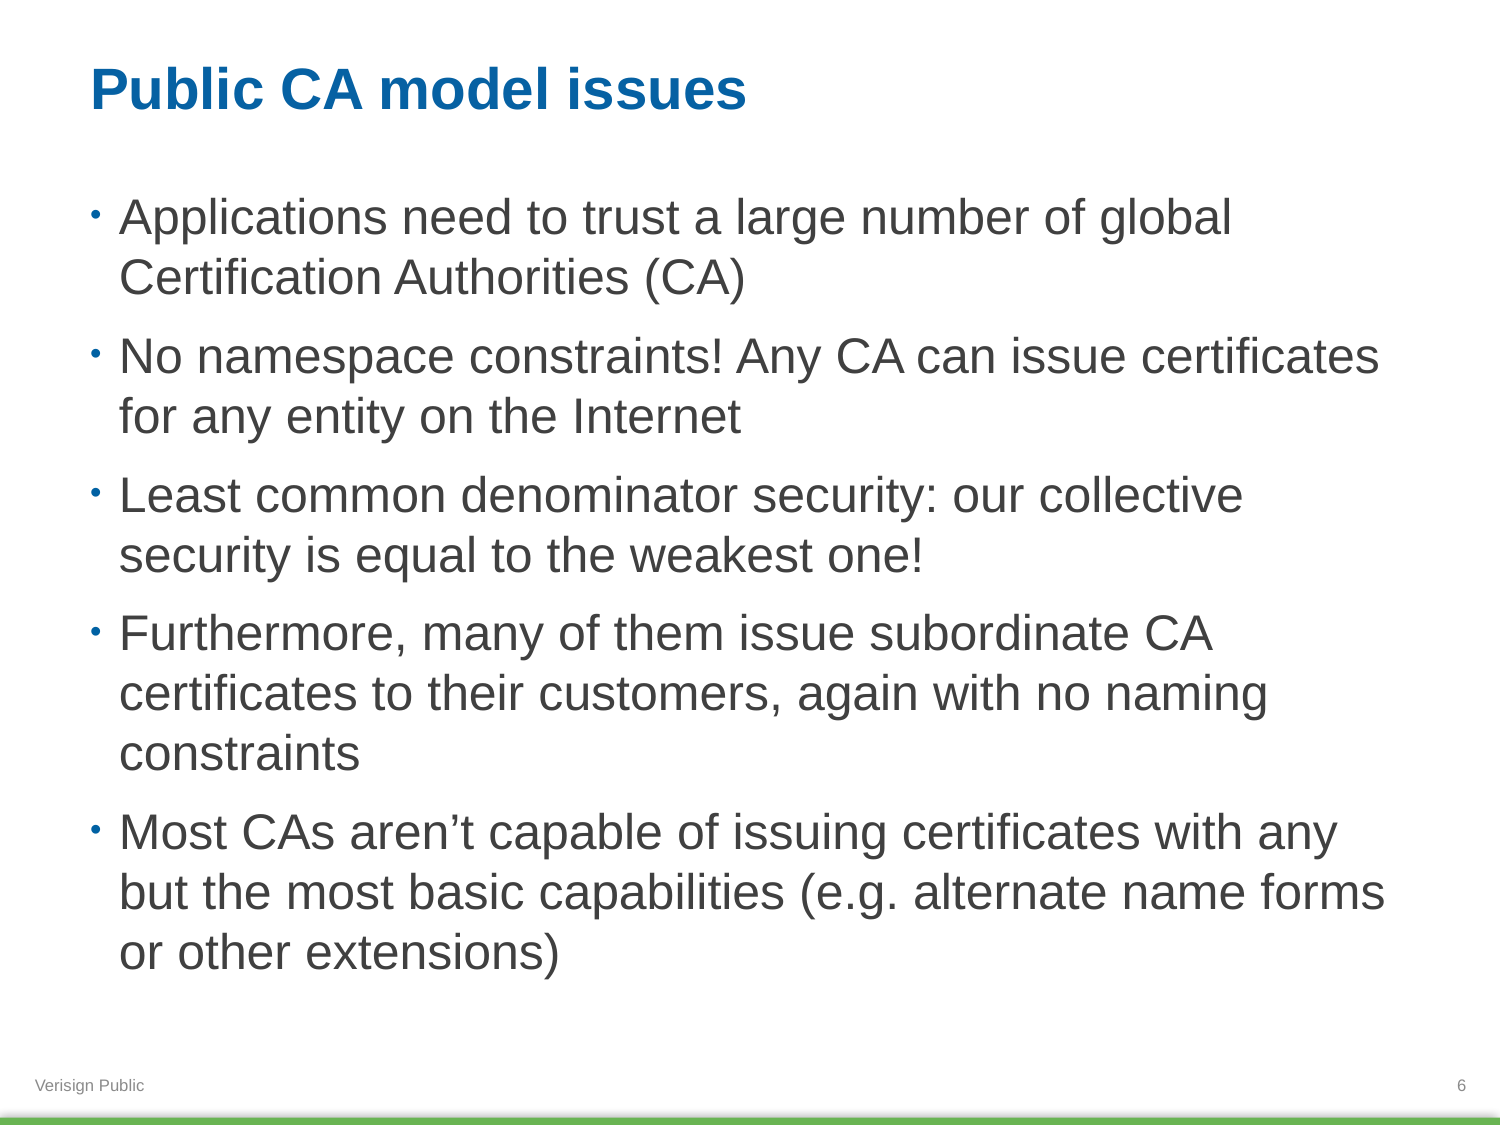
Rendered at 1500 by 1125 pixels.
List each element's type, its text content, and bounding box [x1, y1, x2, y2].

slide_number 6 [1422, 1072, 1482, 1098]
list Applications need to trust a large number of global Certification Authorities (CA) No namespace constraints! Any CA can issue certificates for any entity on the Internet Least common denominator security: our collective security is equal to the weakest one! Furthermore, many of them issue subordinate CA certificates to their customers, again with no naming constraints Most CAs aren’t capable of issuing certificates with any but the most basic capabilities (e.g. alternate name forms or other extensions) [75, 176, 1425, 1040]
title Public CA model issues [75, 40, 1425, 132]
